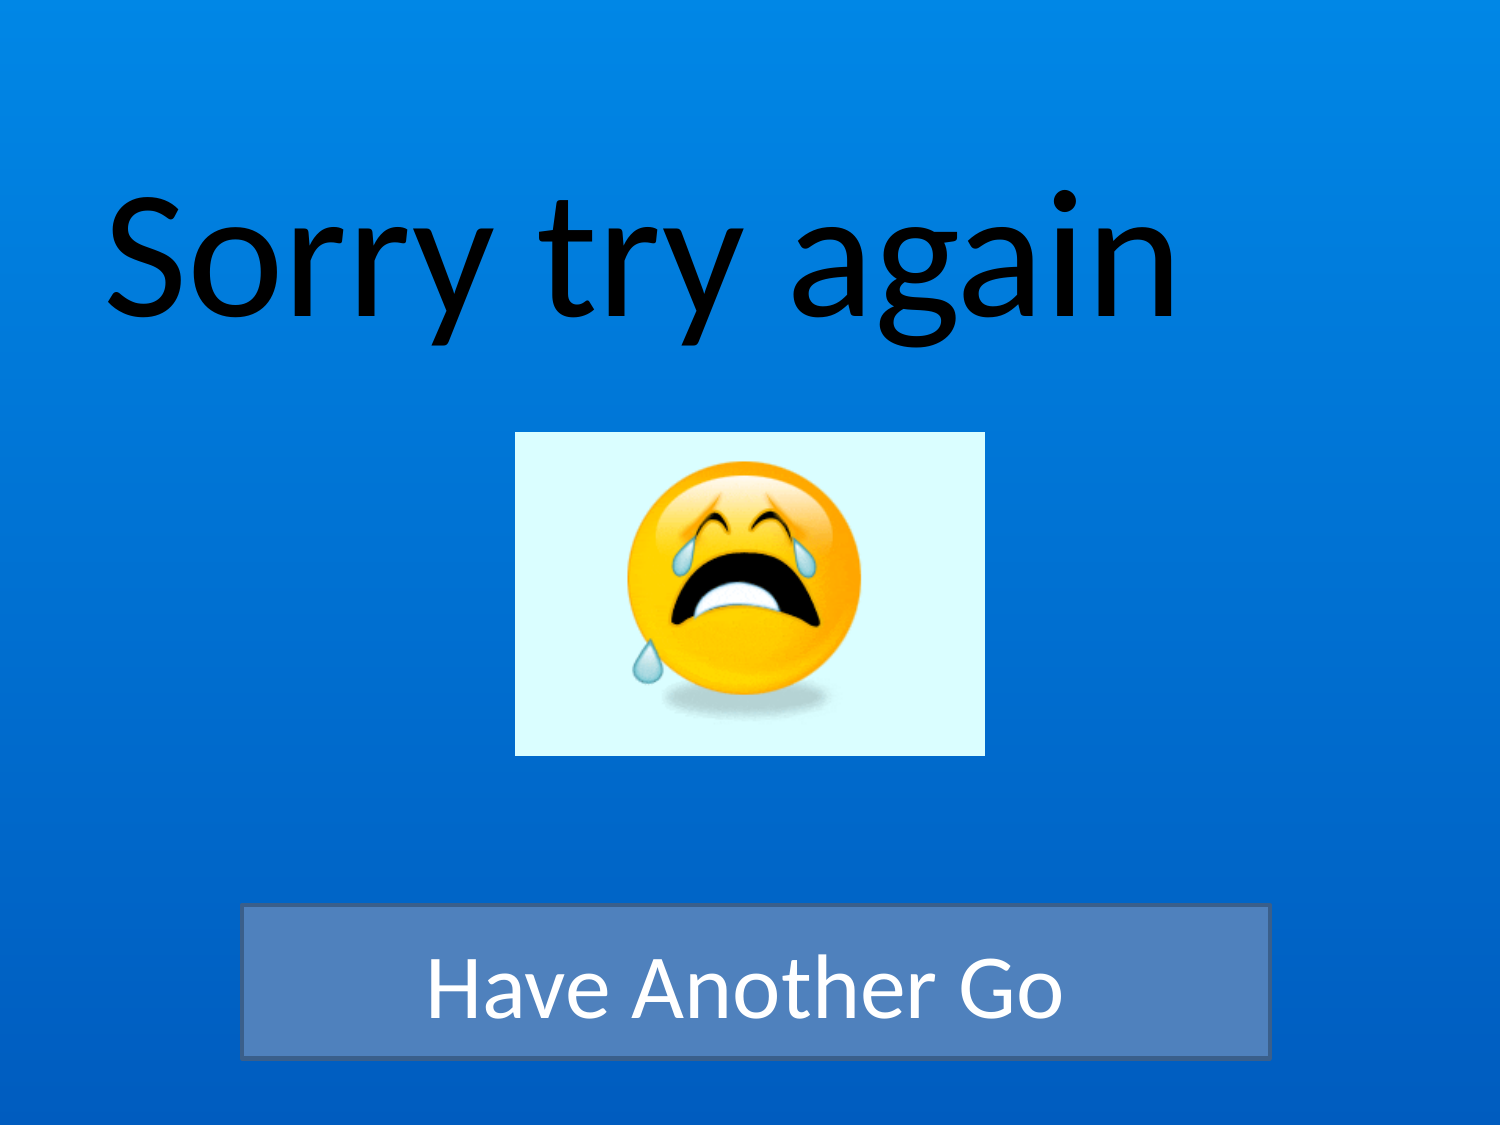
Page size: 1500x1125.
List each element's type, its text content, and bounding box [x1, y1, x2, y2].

text_box Sorry try again [88, 125, 1282, 361]
picture [515, 432, 985, 757]
text_box Have Another Go [240, 903, 1272, 1061]
